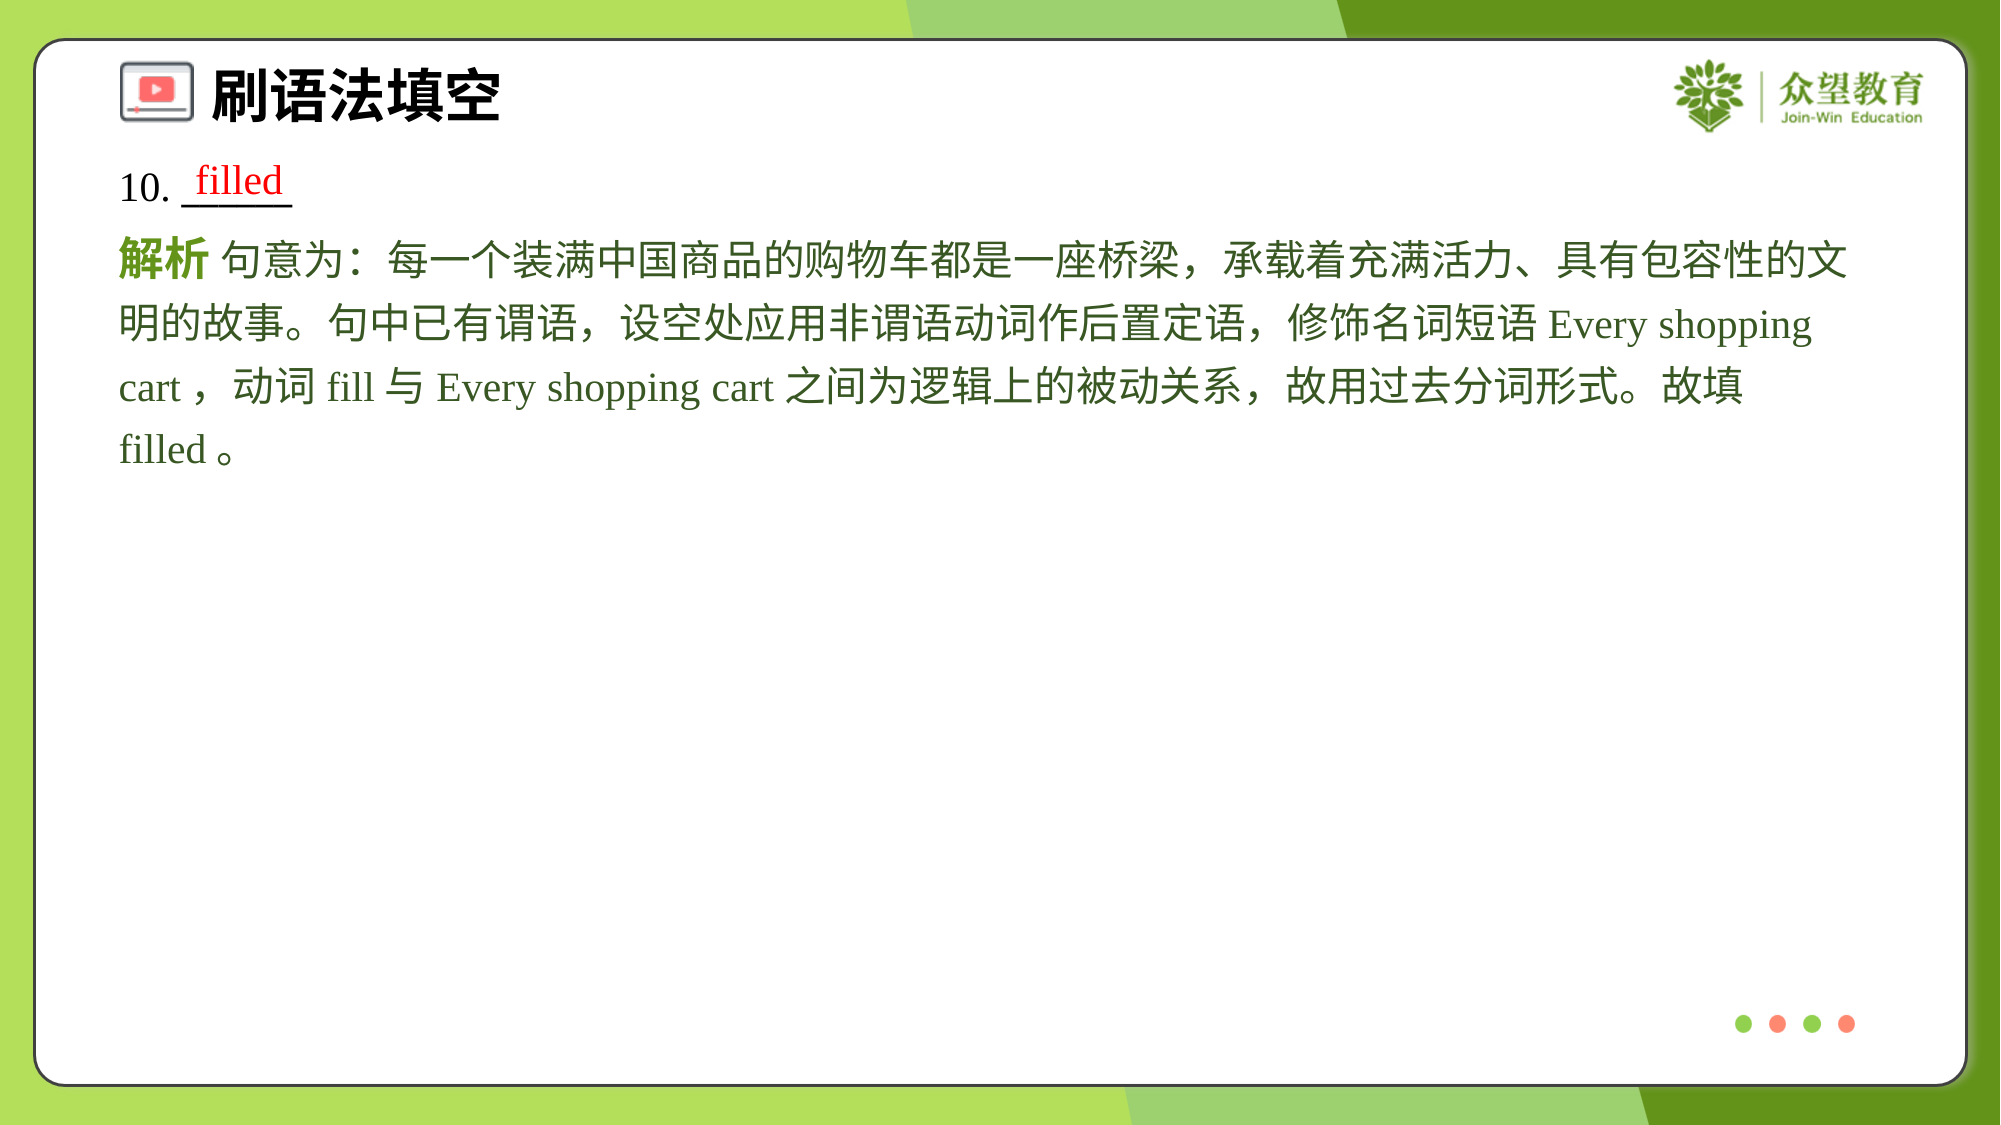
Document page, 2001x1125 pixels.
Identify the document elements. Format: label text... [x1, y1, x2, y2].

text_box 10. ______ [118, 146, 1883, 204]
text_box 解析 句意为：每一个装满中国商品的购物车都是一座桥梁，承载着充满活力、具有包容性的文明的故事。句中已有谓语，设空处应用非谓语动词作后置定语，修饰名词短语Every shopping cart，动词fill与Every shopping cart之间为逻辑上的被动关系，故用过去分词形式。故填filled。 [118, 215, 1883, 405]
text_box filled [190, 140, 288, 199]
picture [0, 0, 2000, 1125]
